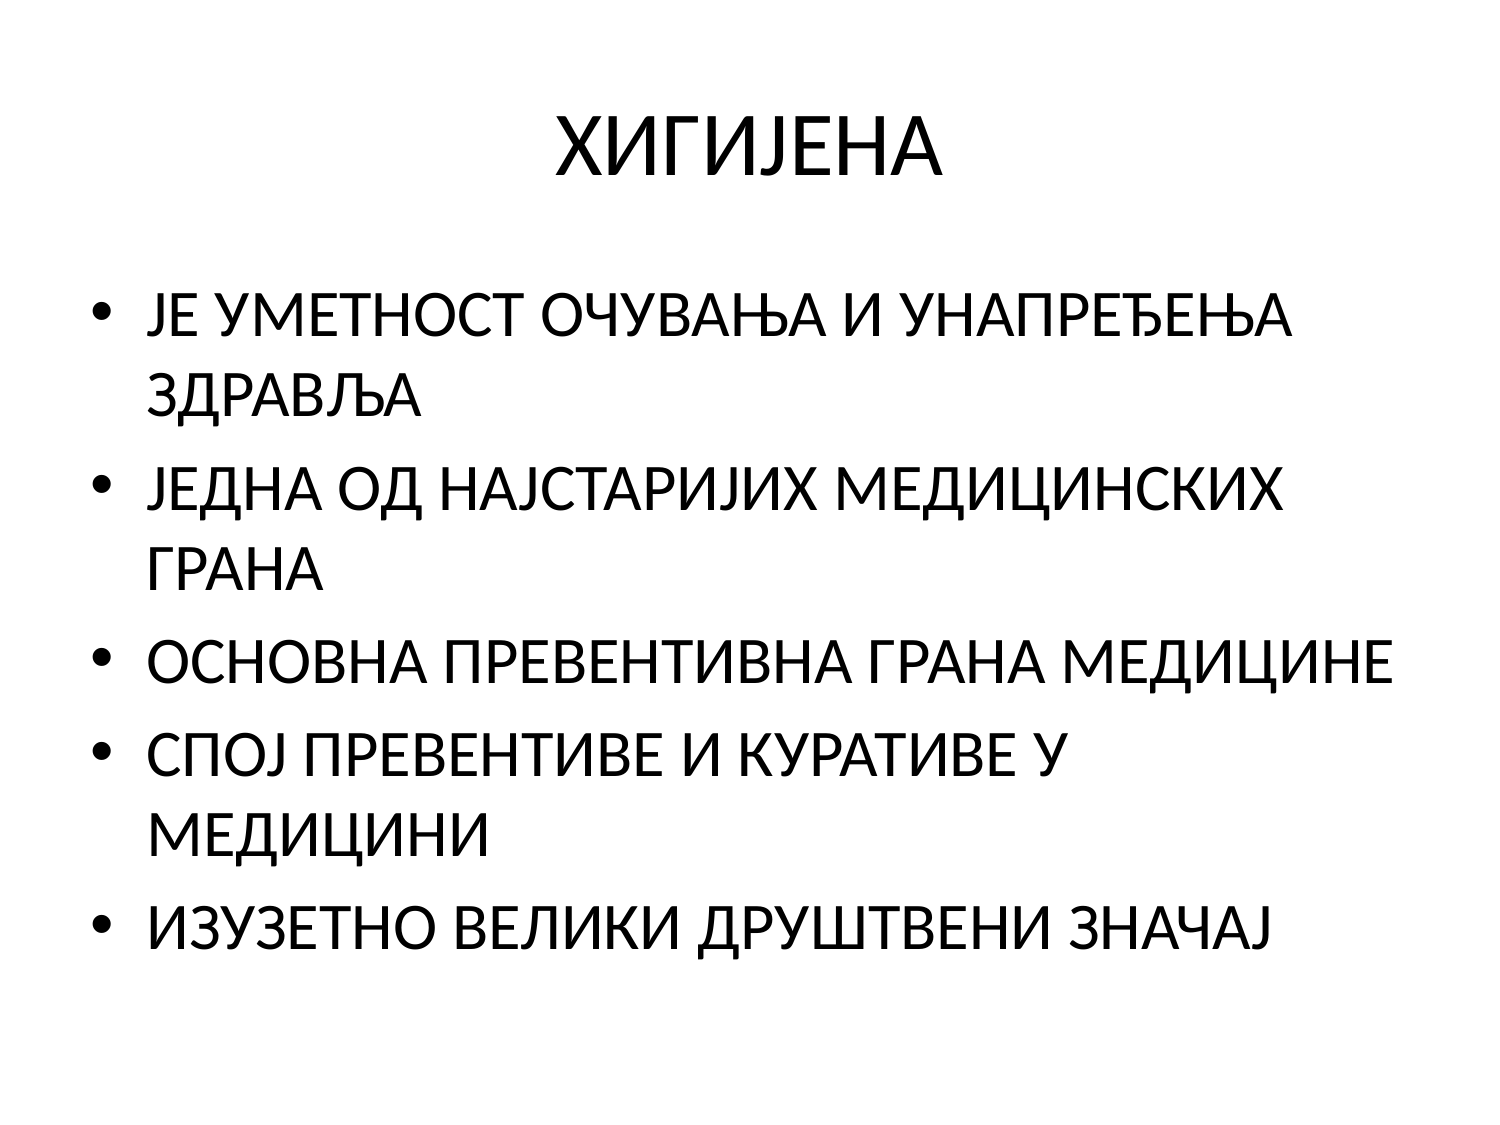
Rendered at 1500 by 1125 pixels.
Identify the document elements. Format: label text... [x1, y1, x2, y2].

list ЈЕ УМЕТНОСТ ОЧУВАЊА И УНАПРЕЂЕЊА ЗДРАВЉА ЈЕДНА ОД НАЈСТАРИЈИХ МЕДИЦИНСКИХ ГРАНА ОСНОВНА ПРЕВЕНТИВНА ГРАНА МЕДИЦИНЕ СПОЈ ПРЕВЕНТИВЕ И КУРАТИВЕ У МЕДИЦИНИ ИЗУЗЕТНО ВЕЛИКИ ДРУШТВЕНИ ЗНАЧАЈ [75, 262, 1425, 1005]
title ХИГИЈЕНА [75, 45, 1425, 233]
